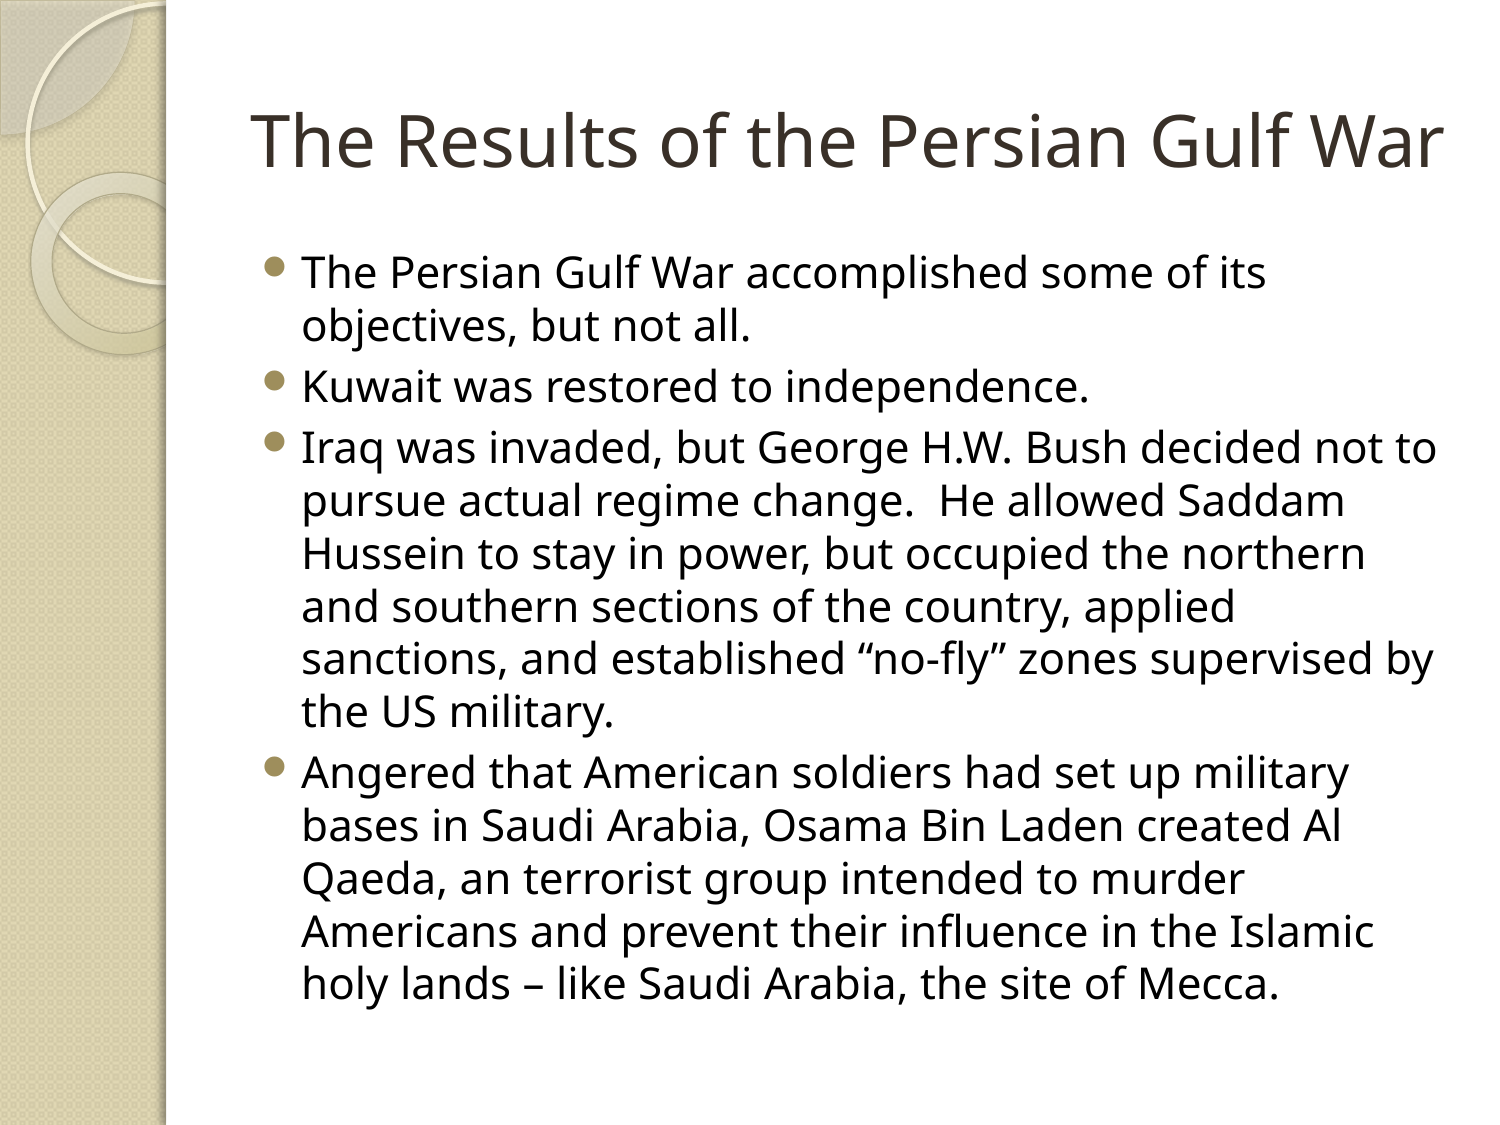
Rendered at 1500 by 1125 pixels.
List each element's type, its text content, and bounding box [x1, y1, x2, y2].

title The Results of the Persian Gulf War [235, 45, 1466, 233]
list The Persian Gulf War accomplished some of its objectives, but not all. Kuwait was restored to independence. Iraq was invaded, but George H.W. Bush decided not to pursue actual regime change. He allowed Saddam Hussein to stay in power, but occupied the northern and southern sections of the country, applied sanctions, and established “no-fly” zones supervised by the US military. Angered that American soldiers had set up military bases in Saudi Arabia, Osama Bin Laden created Al Qaeda, an terrorist group intended to murder Americans and prevent their influence in the Islamic holy lands – like Saudi Arabia, the site of Mecca. [235, 237, 1466, 1025]
